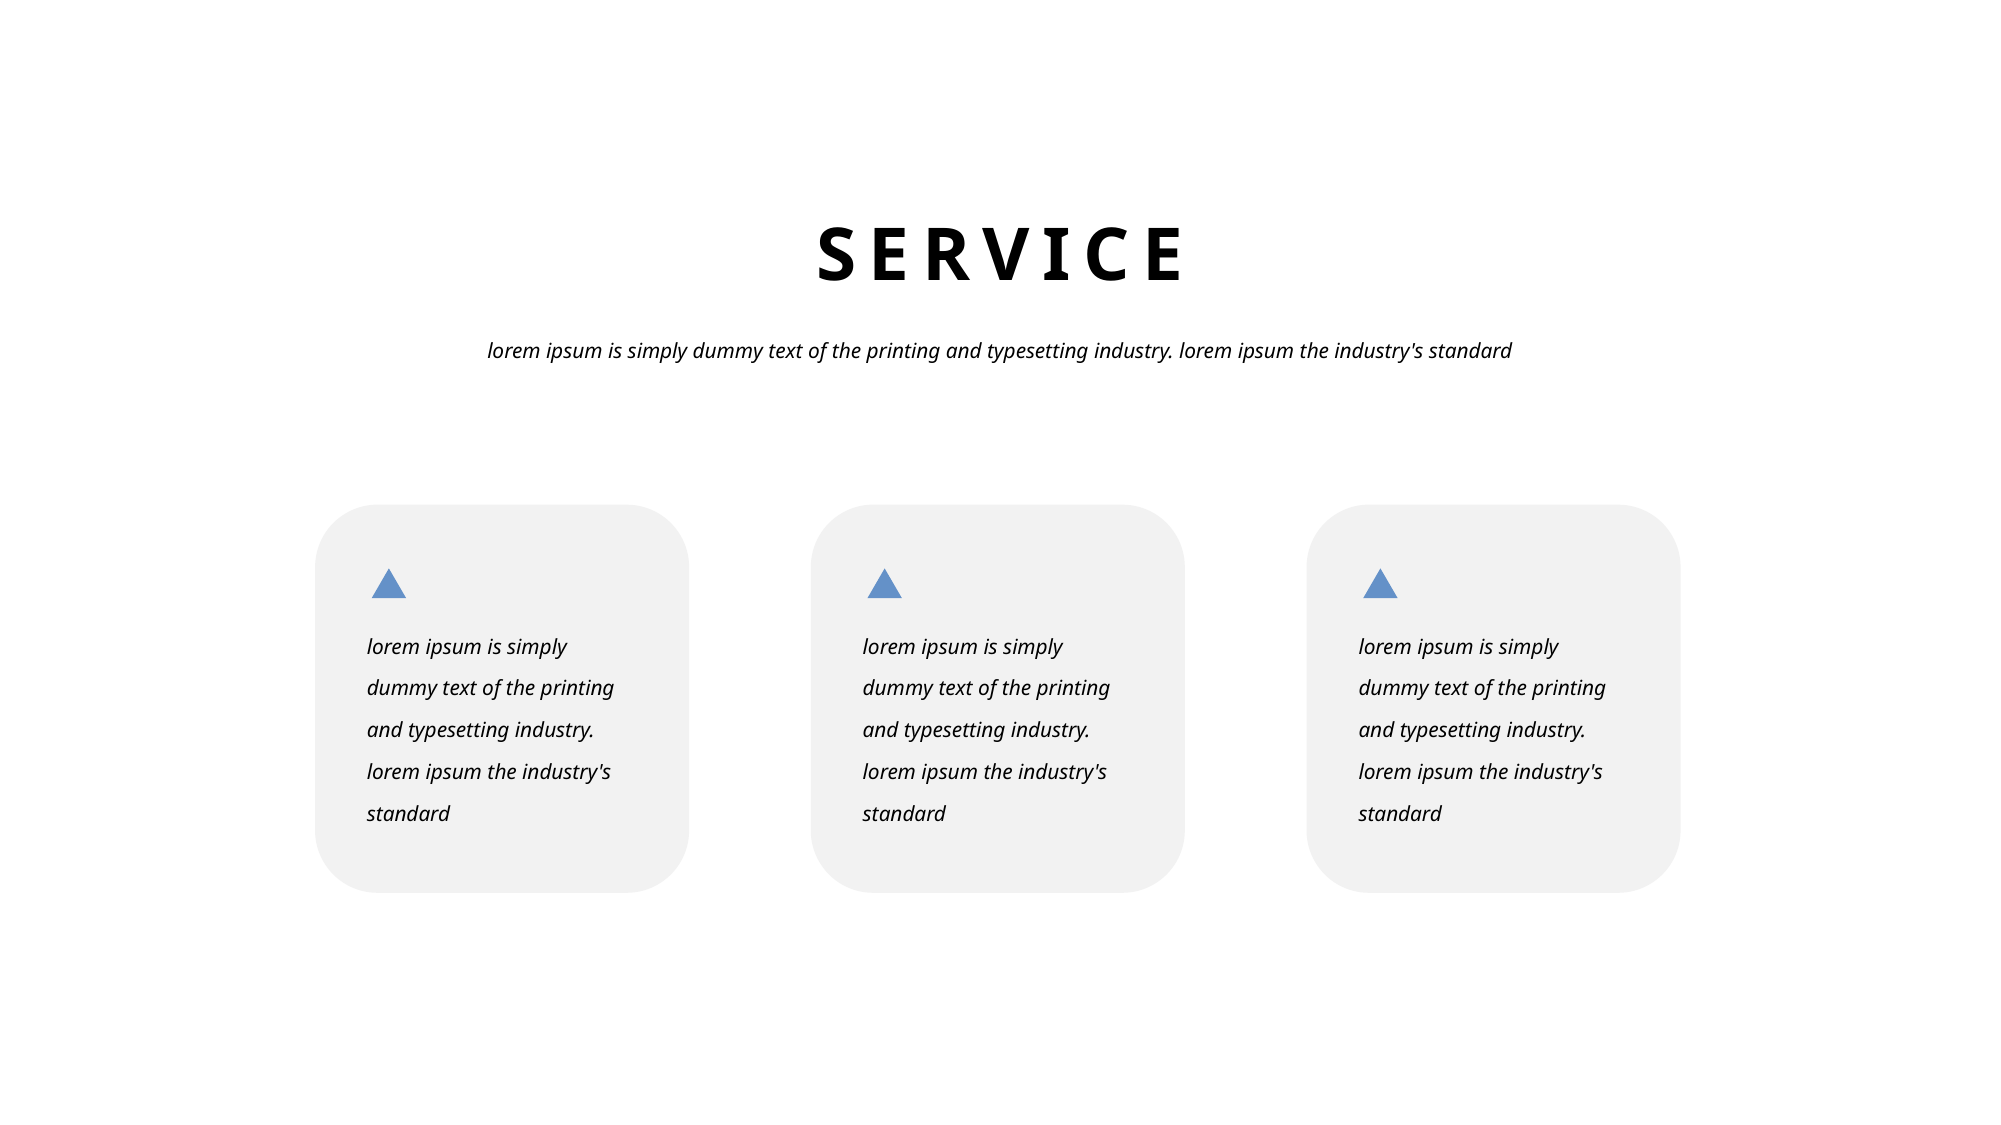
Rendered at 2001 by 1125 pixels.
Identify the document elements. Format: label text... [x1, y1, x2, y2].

text_box lorem ipsum is simply dummy text of the printing and typesetting industry. lorem ipsum the industry's standard [322, 313, 1678, 370]
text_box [315, 504, 1681, 893]
text_box SERVICE [715, 200, 1285, 303]
